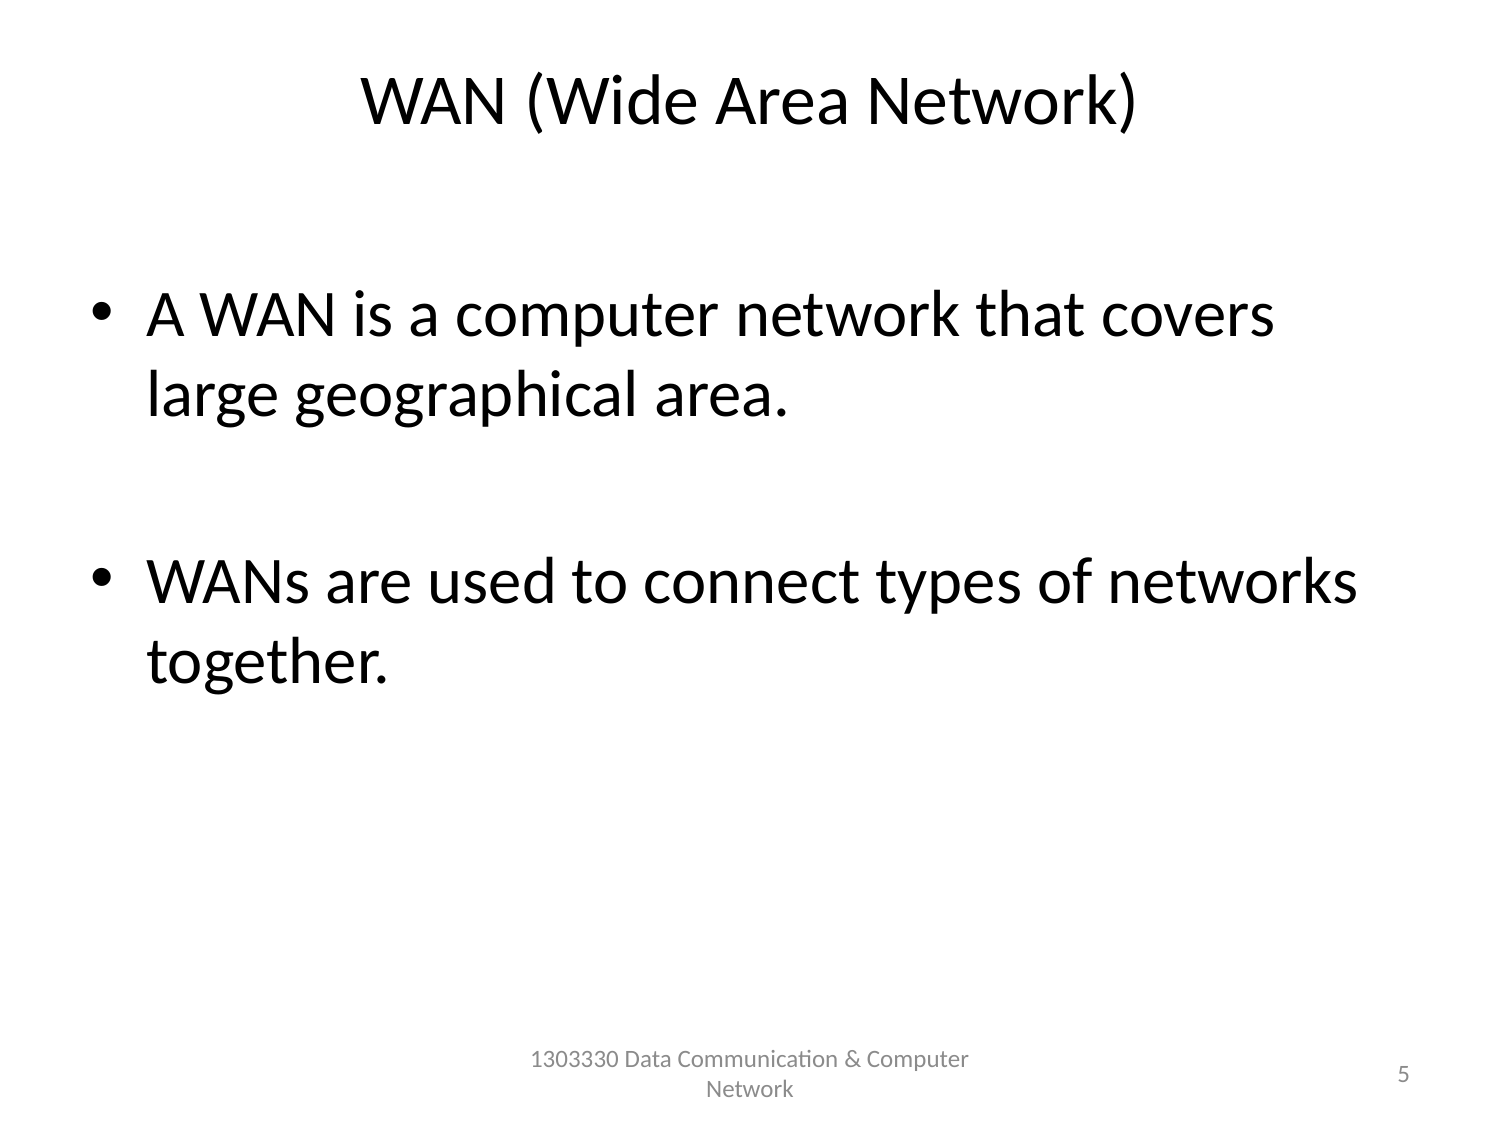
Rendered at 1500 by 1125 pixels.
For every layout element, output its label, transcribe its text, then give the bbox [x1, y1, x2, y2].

title WAN (Wide Area Network) [75, 45, 1425, 233]
footer 1303330 Data Communication & Computer Network [512, 1042, 988, 1103]
list A WAN is a computer network that covers large geographical area. WANs are used to connect types of networks together. [75, 262, 1425, 1005]
slide_number 5 [1074, 1042, 1425, 1103]
